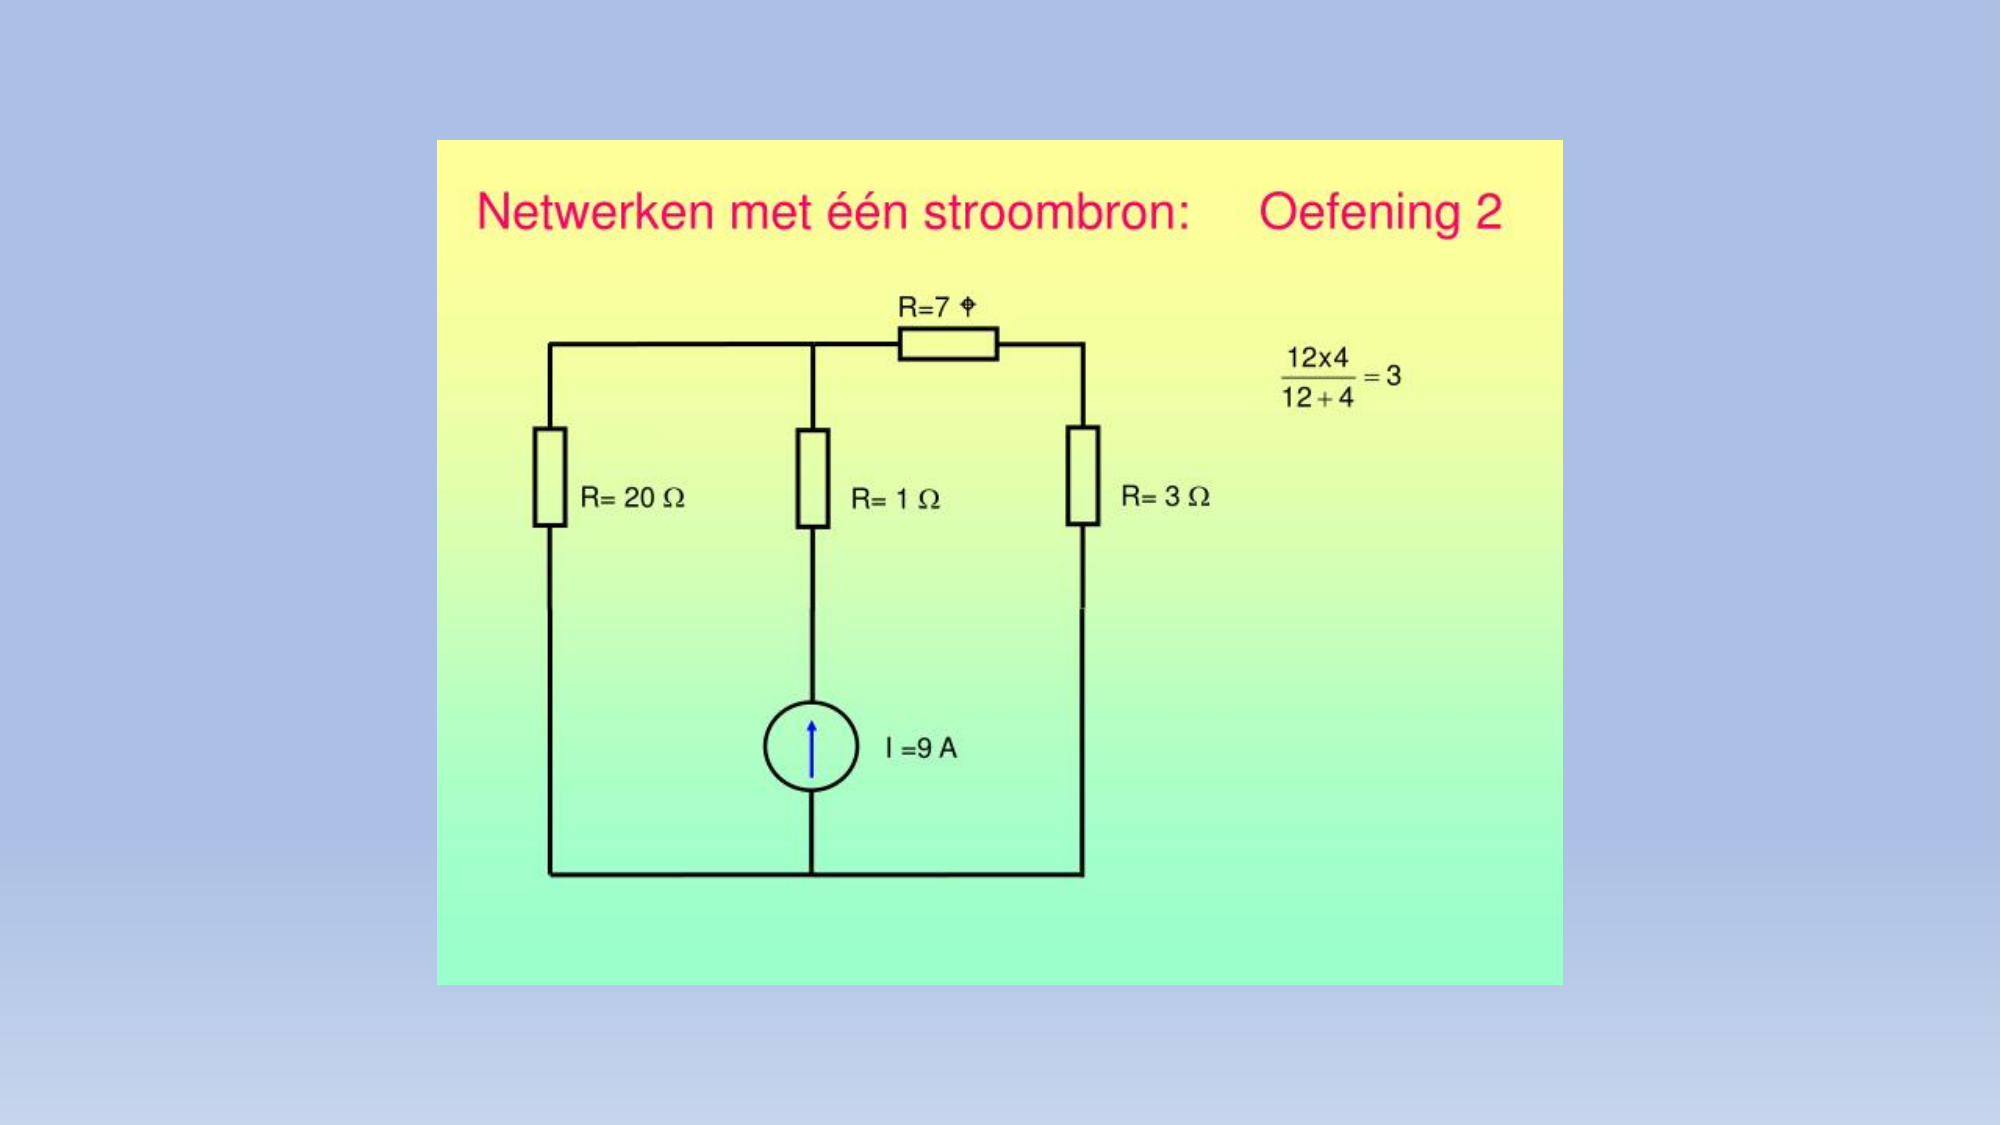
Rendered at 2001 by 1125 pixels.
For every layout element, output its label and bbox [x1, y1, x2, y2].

picture [437, 140, 1563, 985]
